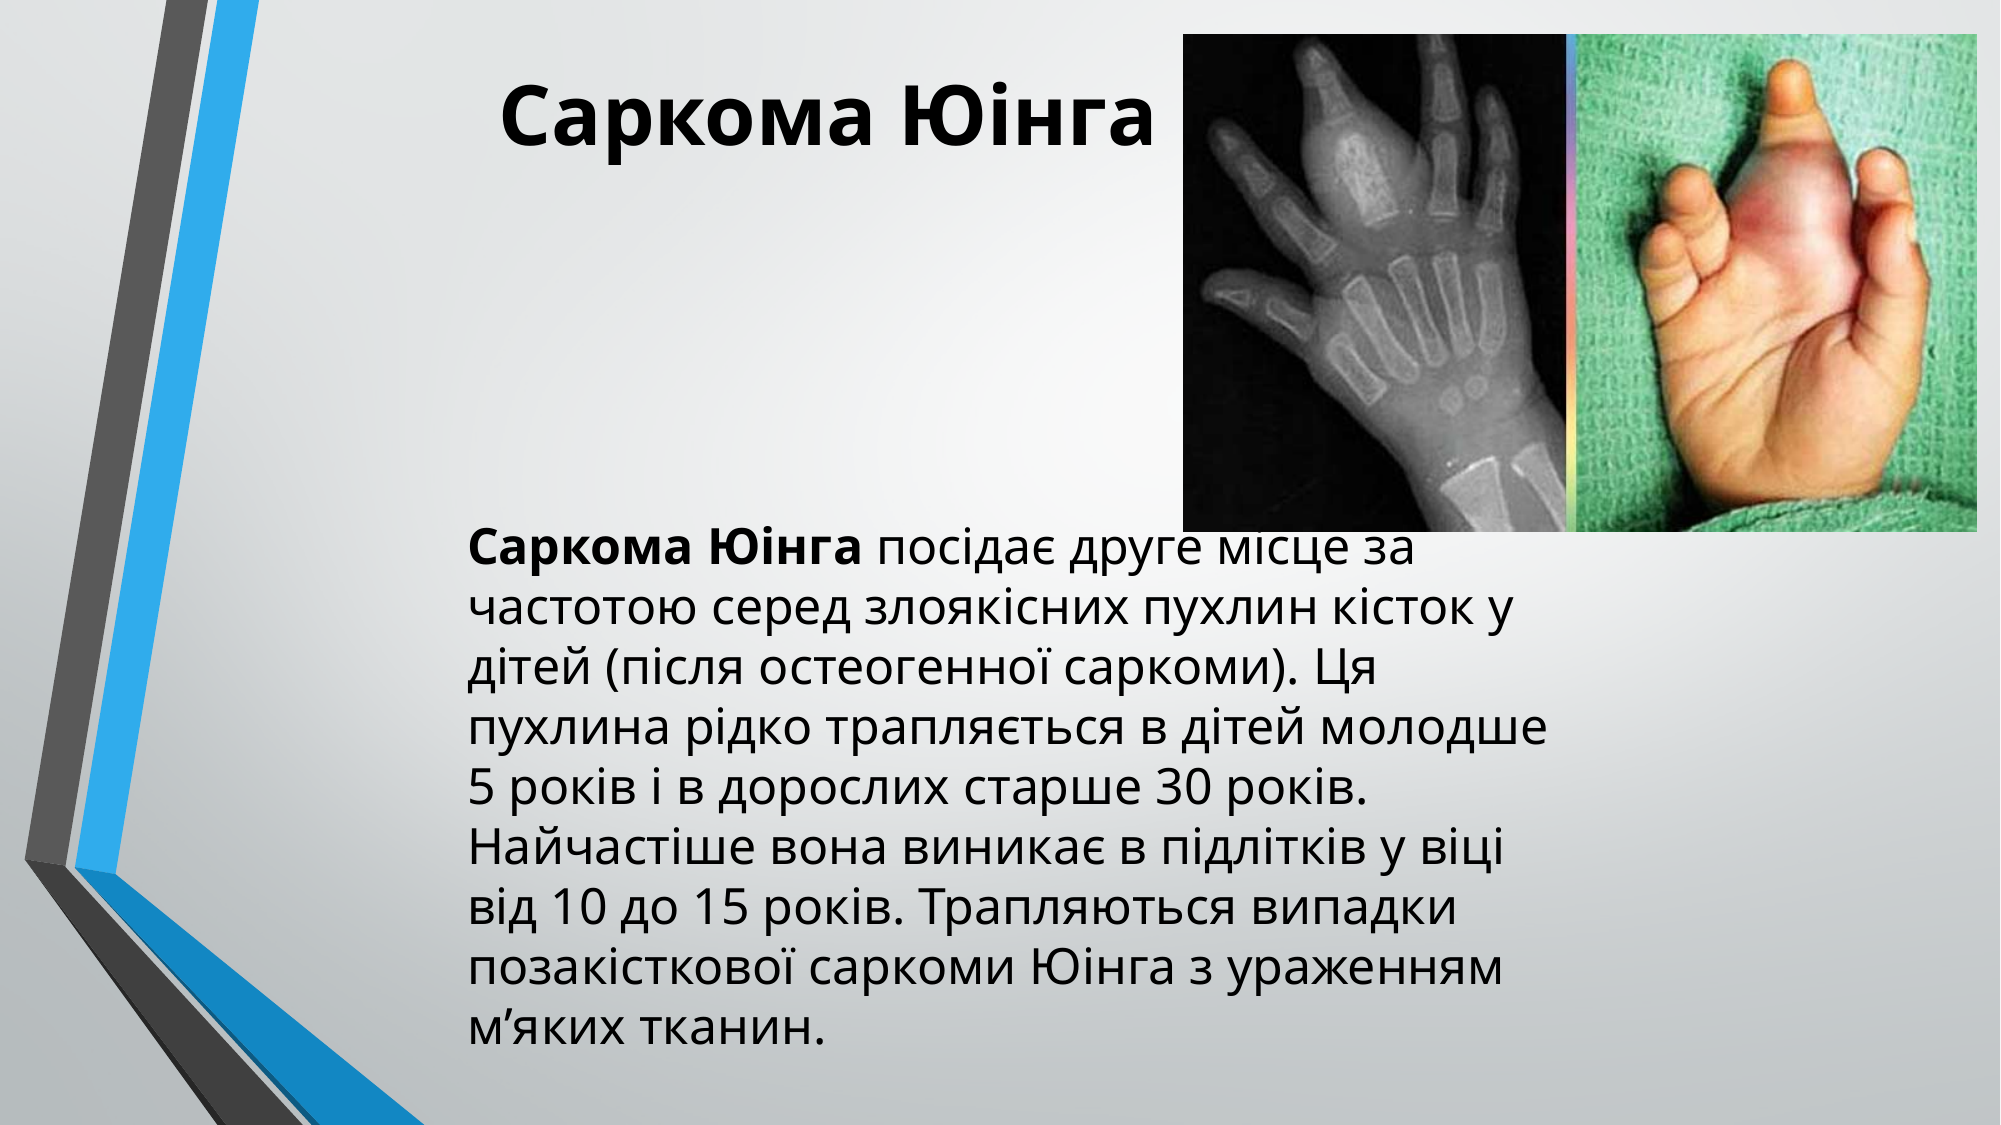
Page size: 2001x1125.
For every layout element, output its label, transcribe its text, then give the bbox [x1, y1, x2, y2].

list Саркома Юінга посідає друге місце за частотою серед злоякісних пухлин кісток у дітей (після остеогенної саркоми). Ця пухлина рідко трапляється в дітей молодше 5 років і в дорослих старше 30 років. Найчастіше вона виникає в підлітків у віці від 10 до 15 років. Трапляються випадки позакісткової саркоми Юінга з ураженням м’яких тканин. [452, 473, 1580, 1097]
picture [1182, 34, 1977, 532]
title Саркома Юінга [243, 47, 1182, 178]
